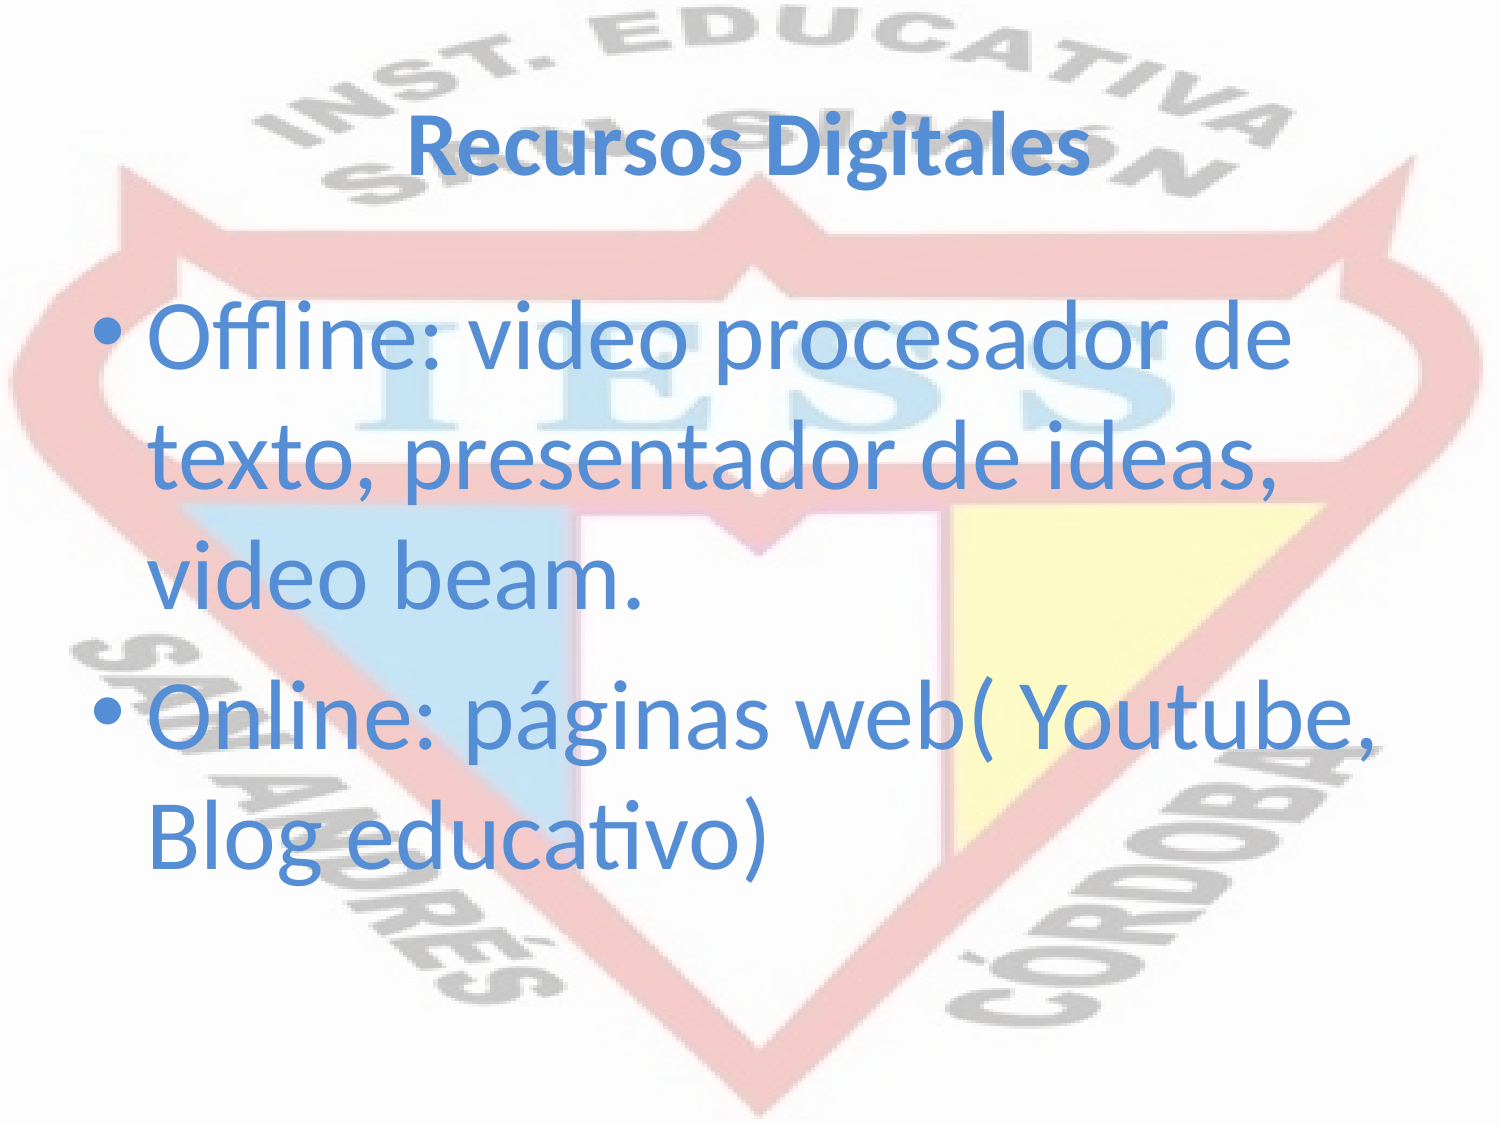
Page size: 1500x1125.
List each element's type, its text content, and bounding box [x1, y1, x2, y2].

list Offline: video procesador de texto, presentador de ideas, video beam. Online: páginas web( Youtube, Blog educativo) [75, 262, 1425, 1005]
title Recursos Digitales [75, 45, 1425, 233]
